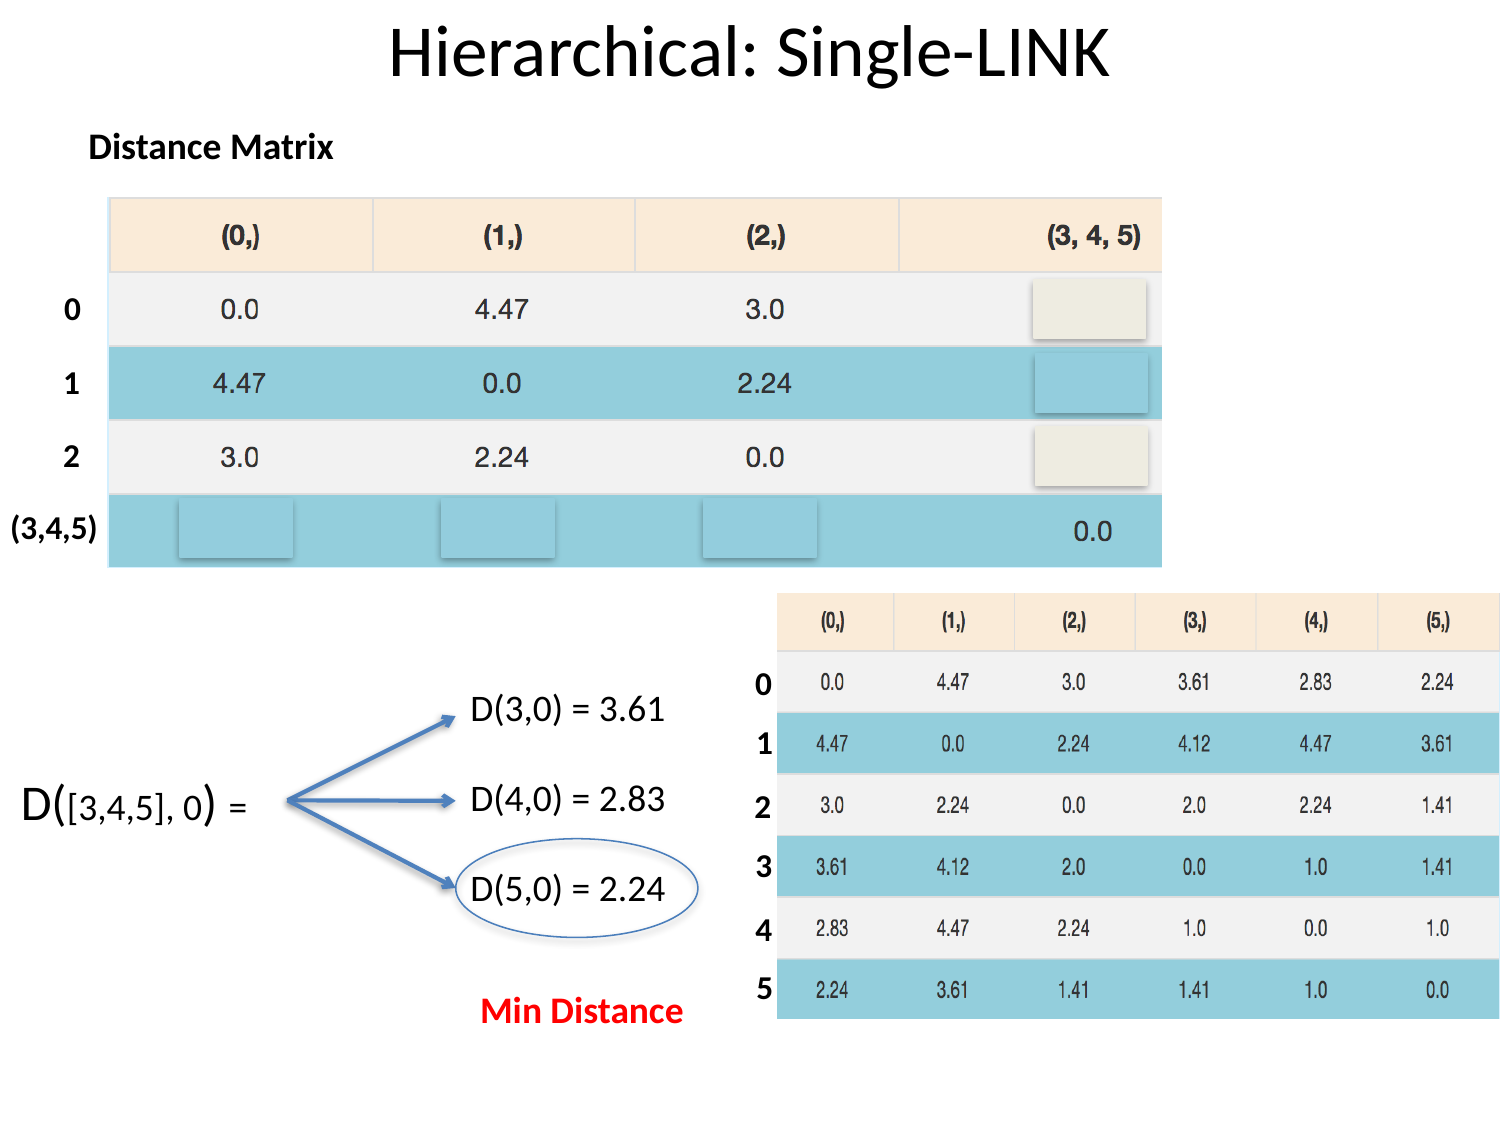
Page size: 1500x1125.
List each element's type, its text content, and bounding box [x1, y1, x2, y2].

text_box 1 [48, 354, 101, 409]
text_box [275, 800, 456, 889]
text_box D([3,4,5], 0) = [6, 762, 270, 838]
text_box Distance Matrix [73, 114, 469, 175]
picture [106, 197, 1162, 568]
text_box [275, 715, 456, 799]
text_box D(3,0) = 3.61 D(4,0) = 2.83 D(5,0) = 2.24 [455, 677, 722, 962]
text_box [456, 837, 699, 939]
text_box 0 [49, 279, 101, 335]
text_box Min Distance [465, 979, 711, 1039]
title Hierarchical: Single-LINK [75, 0, 1425, 99]
text_box 2 [48, 427, 101, 482]
text_box (3,4,5) [0, 499, 101, 554]
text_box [739, 593, 1500, 1019]
